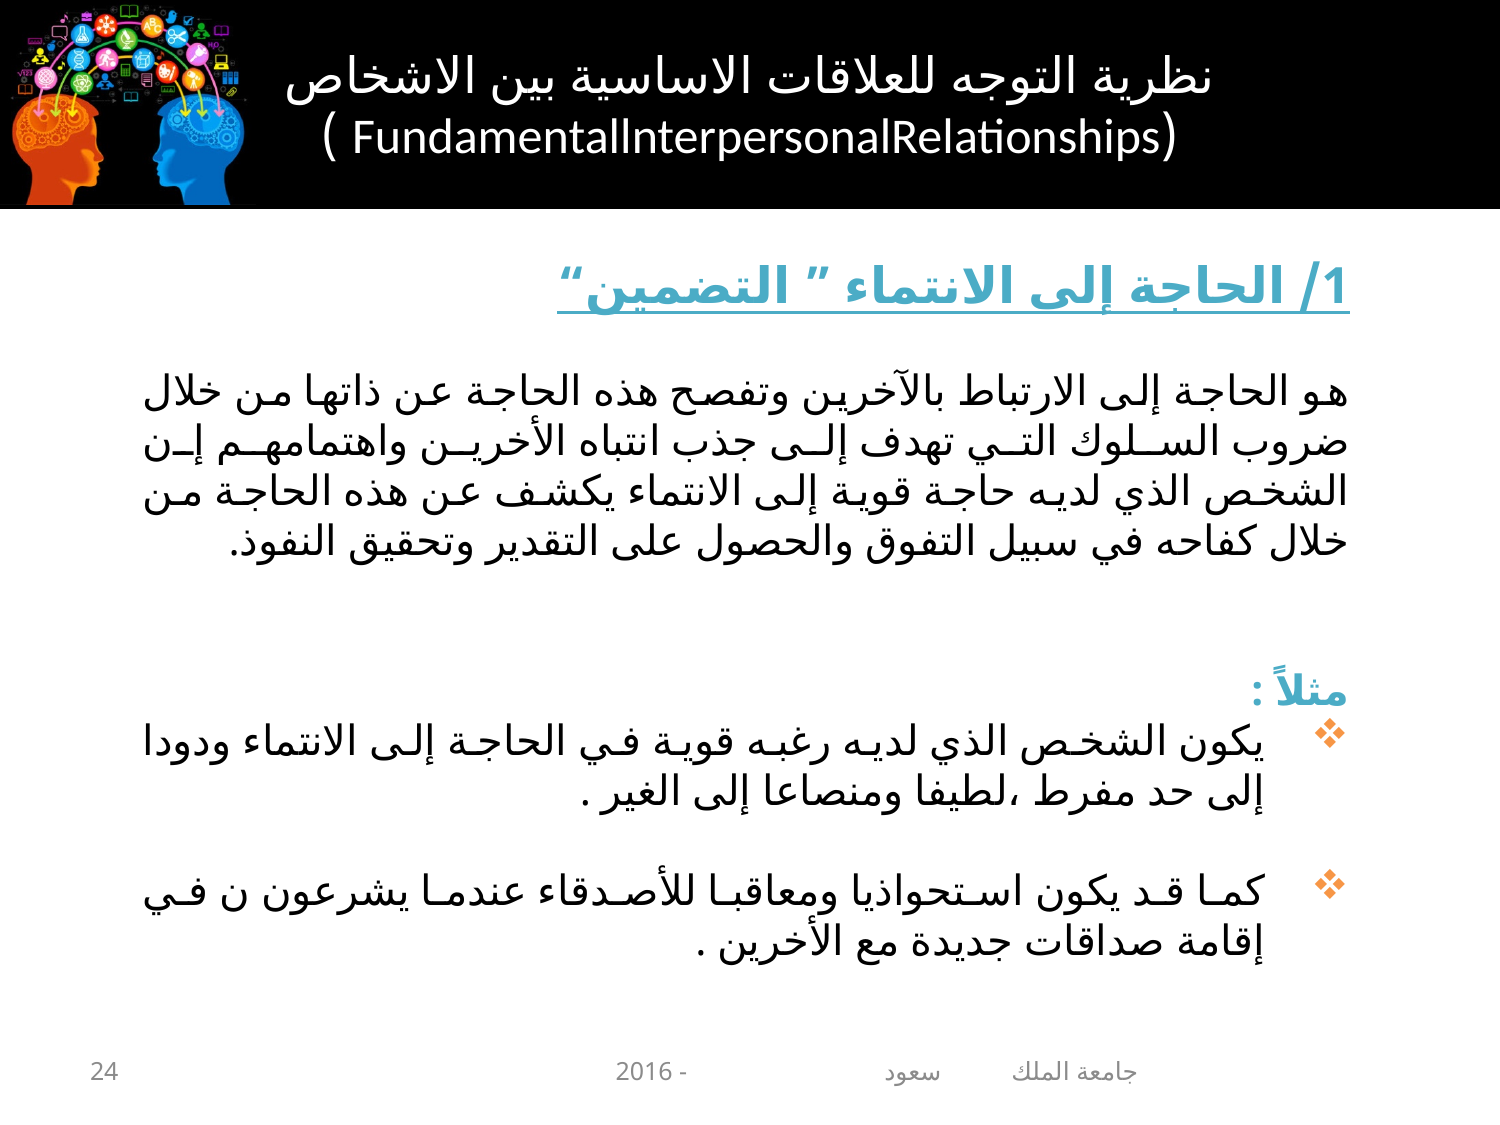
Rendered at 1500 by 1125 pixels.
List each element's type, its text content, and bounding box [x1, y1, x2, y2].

text_box 1/ الحاجة إلى الانتماء ” التضمين“ هو الحاجة إلى الارتباط بالآخرين وتفصح هذه الحاجة عن ذاتها من خلال ضروب السلوك التي تهدف إلى جذب انتباه الأخرين واهتمامهم إن الشخص الذي لديه حاجة قوية إلى الانتماء يكشف عن هذه الحاجة من خلال كفاحه في سبيل التفوق والحصول على التقدير وتحقيق النفوذ. مثلاً : يكون الشخص الذي لديه رغبه قوية في الحاجة إلى الانتماء ودودا إلى حد مفرط ،لطيفا ومنصاعا إلى الغير . كما قد يكون استحواذيا ومعاقبا للأصدقاء عندما يشرعون ن في إقامة صداقات جديدة مع الأخرين . [127, 246, 1365, 1122]
text_box نظرية التوجه للعلاقات الاساسية بين الاشخاص (FundamentallnterpersonalRelationships ) [257, 0, 1500, 209]
slide_number 24 [75, 1042, 127, 1103]
picture [0, 0, 256, 205]
